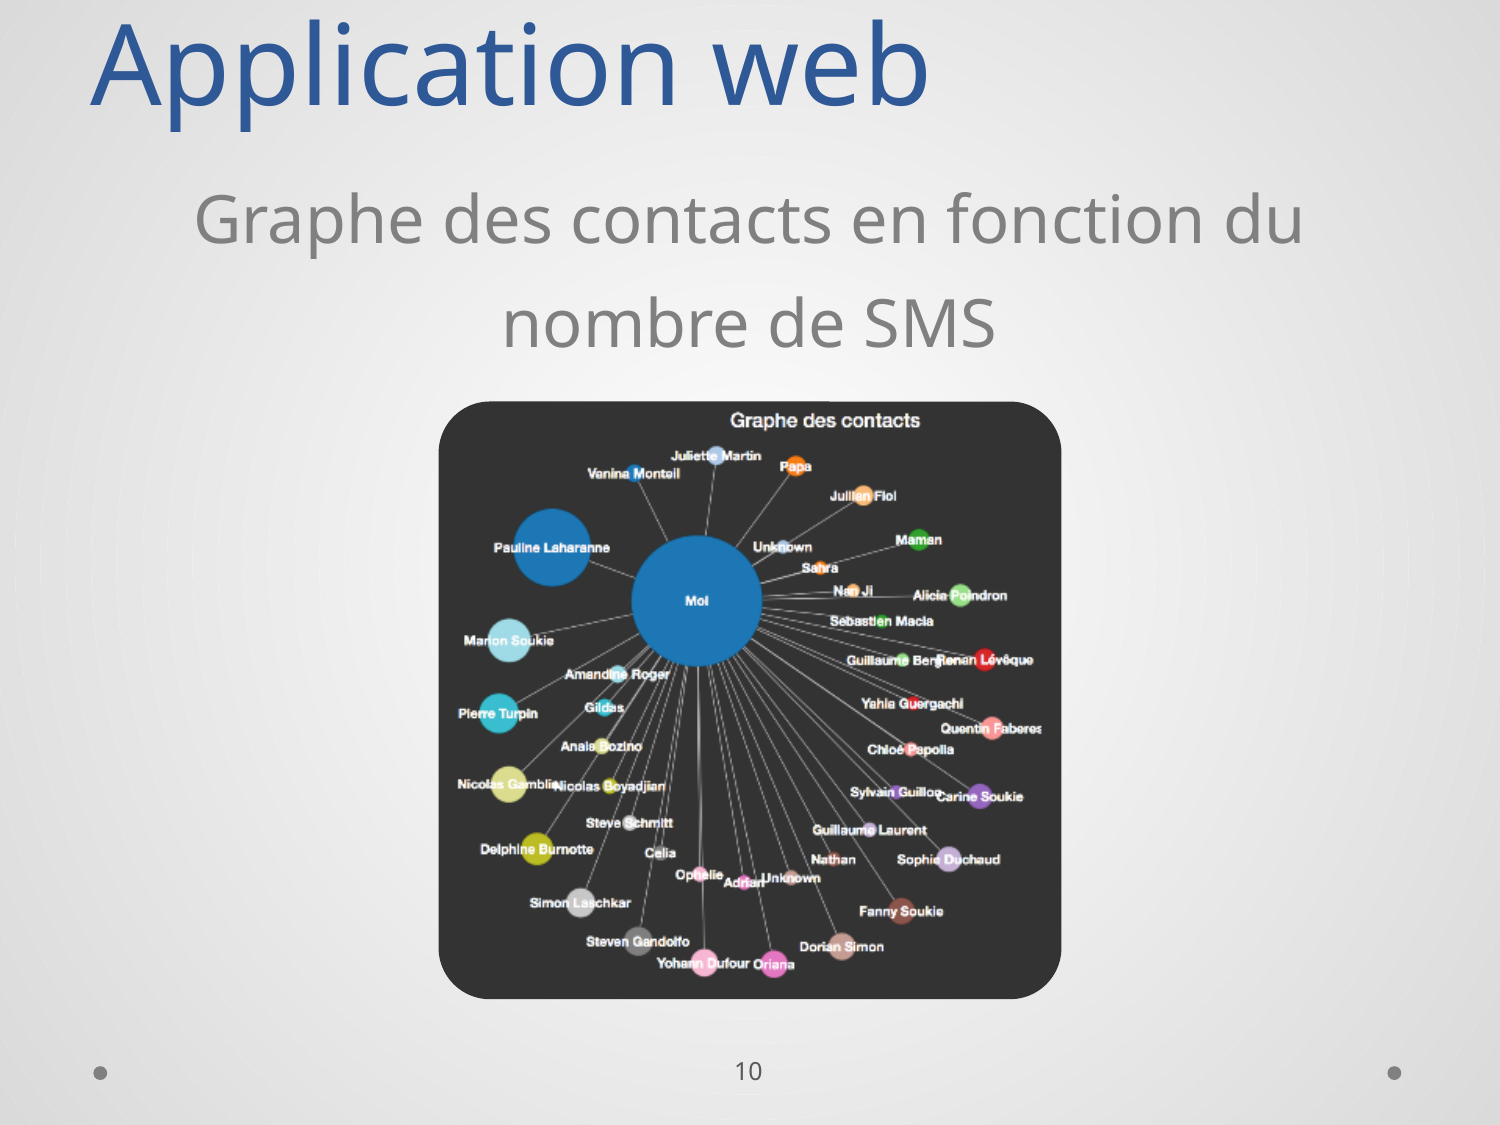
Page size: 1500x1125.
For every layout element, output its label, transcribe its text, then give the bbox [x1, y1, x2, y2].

title Application web [75, 0, 1425, 145]
picture [438, 401, 1062, 1000]
list Graphe des contacts en fonction du nombre de SMS [75, 145, 1425, 1017]
text_box 10 [703, 1042, 797, 1103]
